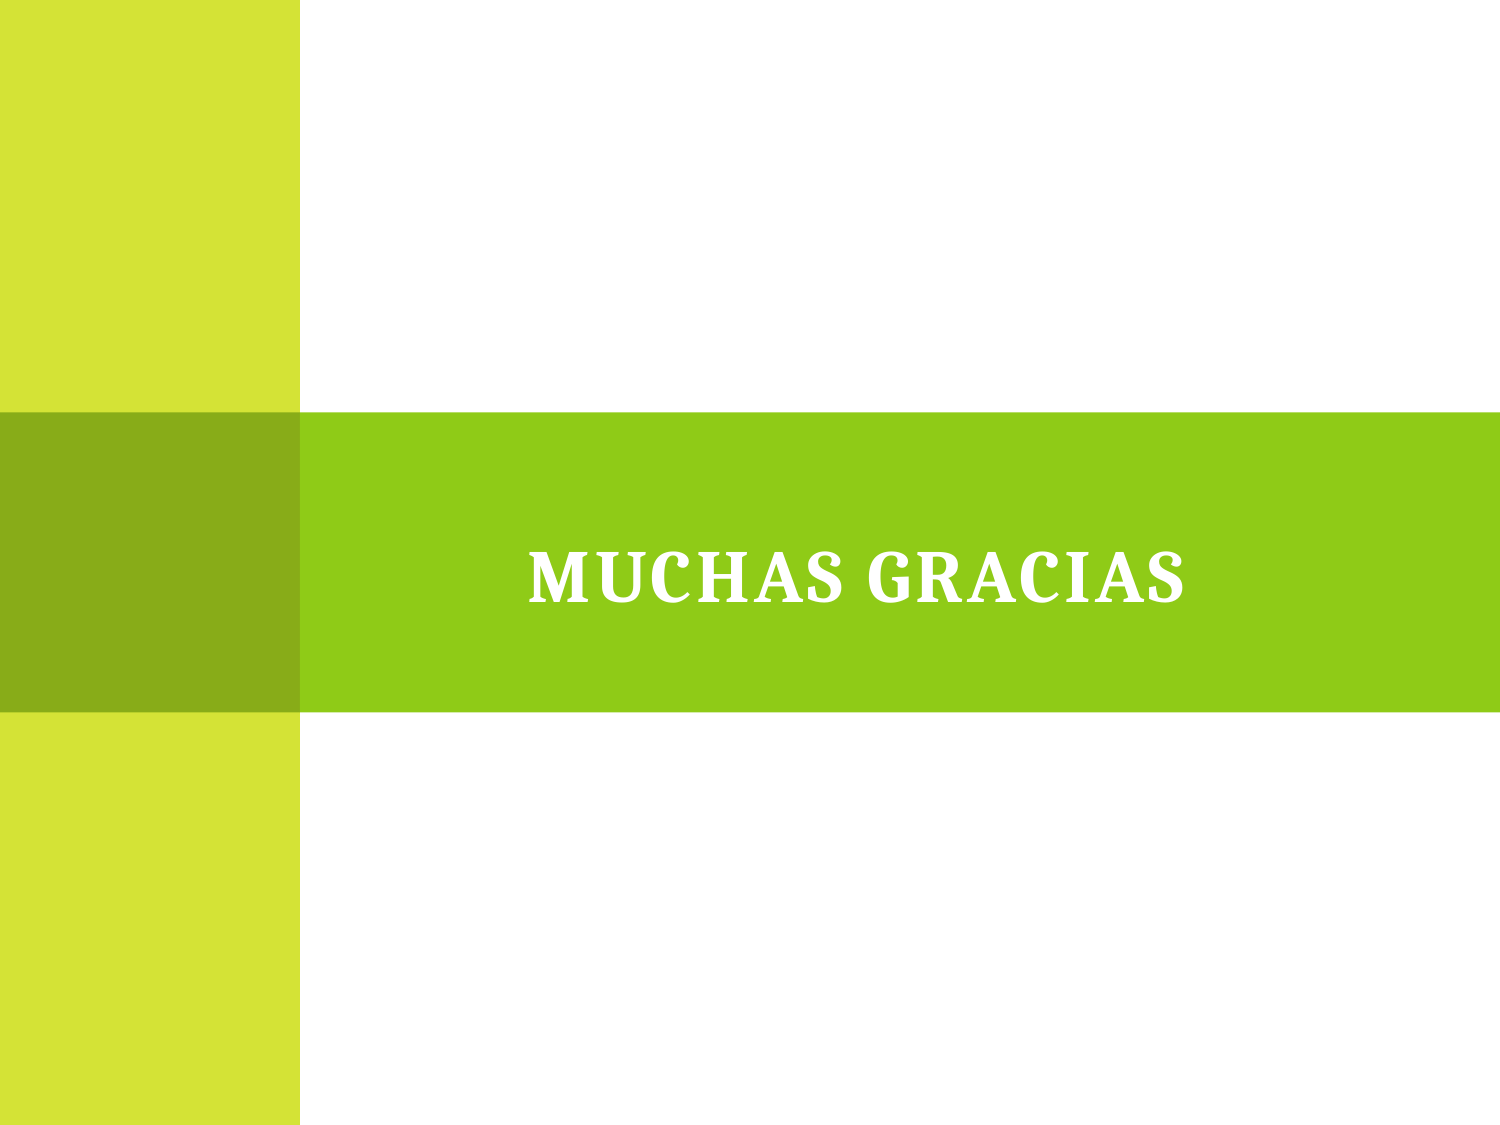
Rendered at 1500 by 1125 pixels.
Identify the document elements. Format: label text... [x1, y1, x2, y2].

title Muchas gracias [312, 437, 1400, 625]
